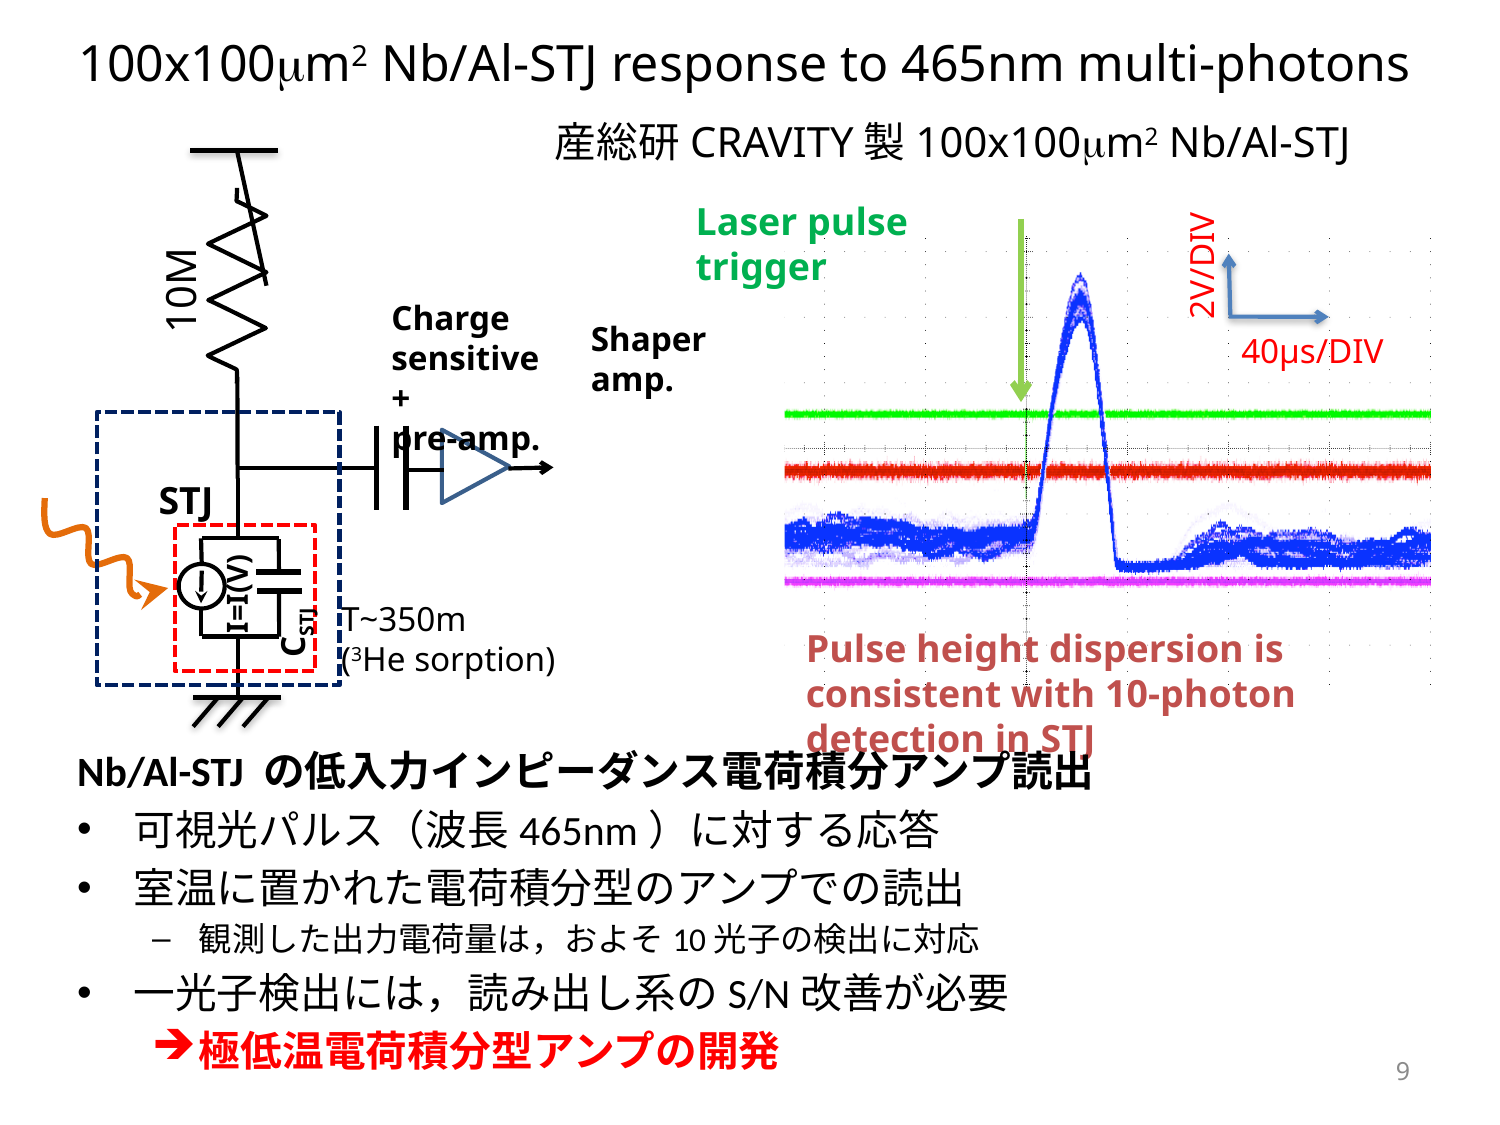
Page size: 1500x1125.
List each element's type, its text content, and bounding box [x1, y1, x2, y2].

text_box Pulse height dispersion is consistent with 10-photon detection in STJ [790, 617, 1473, 768]
text_box Nb/Al-STJ の低入力インピーダンス電荷積分アンプ読出 可視光パルス（波長465nm）に対する応答 室温に置かれた電荷積分型のアンプでの読出 観測した出力電荷量は，およそ10光子の検出に対応 一光子検出には，読み出し系のS/N改善が必要 極低温電荷積分型アンプの開発 [62, 737, 1397, 1086]
text_box Laser pulse trigger [780, 191, 1023, 237]
slide_number 9 [1074, 1042, 1425, 1103]
title 100x100m2 Nb/Al-STJ response to 465nm multi-photons [17, 14, 1473, 109]
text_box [22, 150, 775, 727]
text_box 2V/DIV [1173, 197, 1228, 235]
picture [784, 236, 1431, 691]
text_box 産総研CRAVITY製100x100m2 Nb/Al-STJ [540, 108, 1366, 174]
